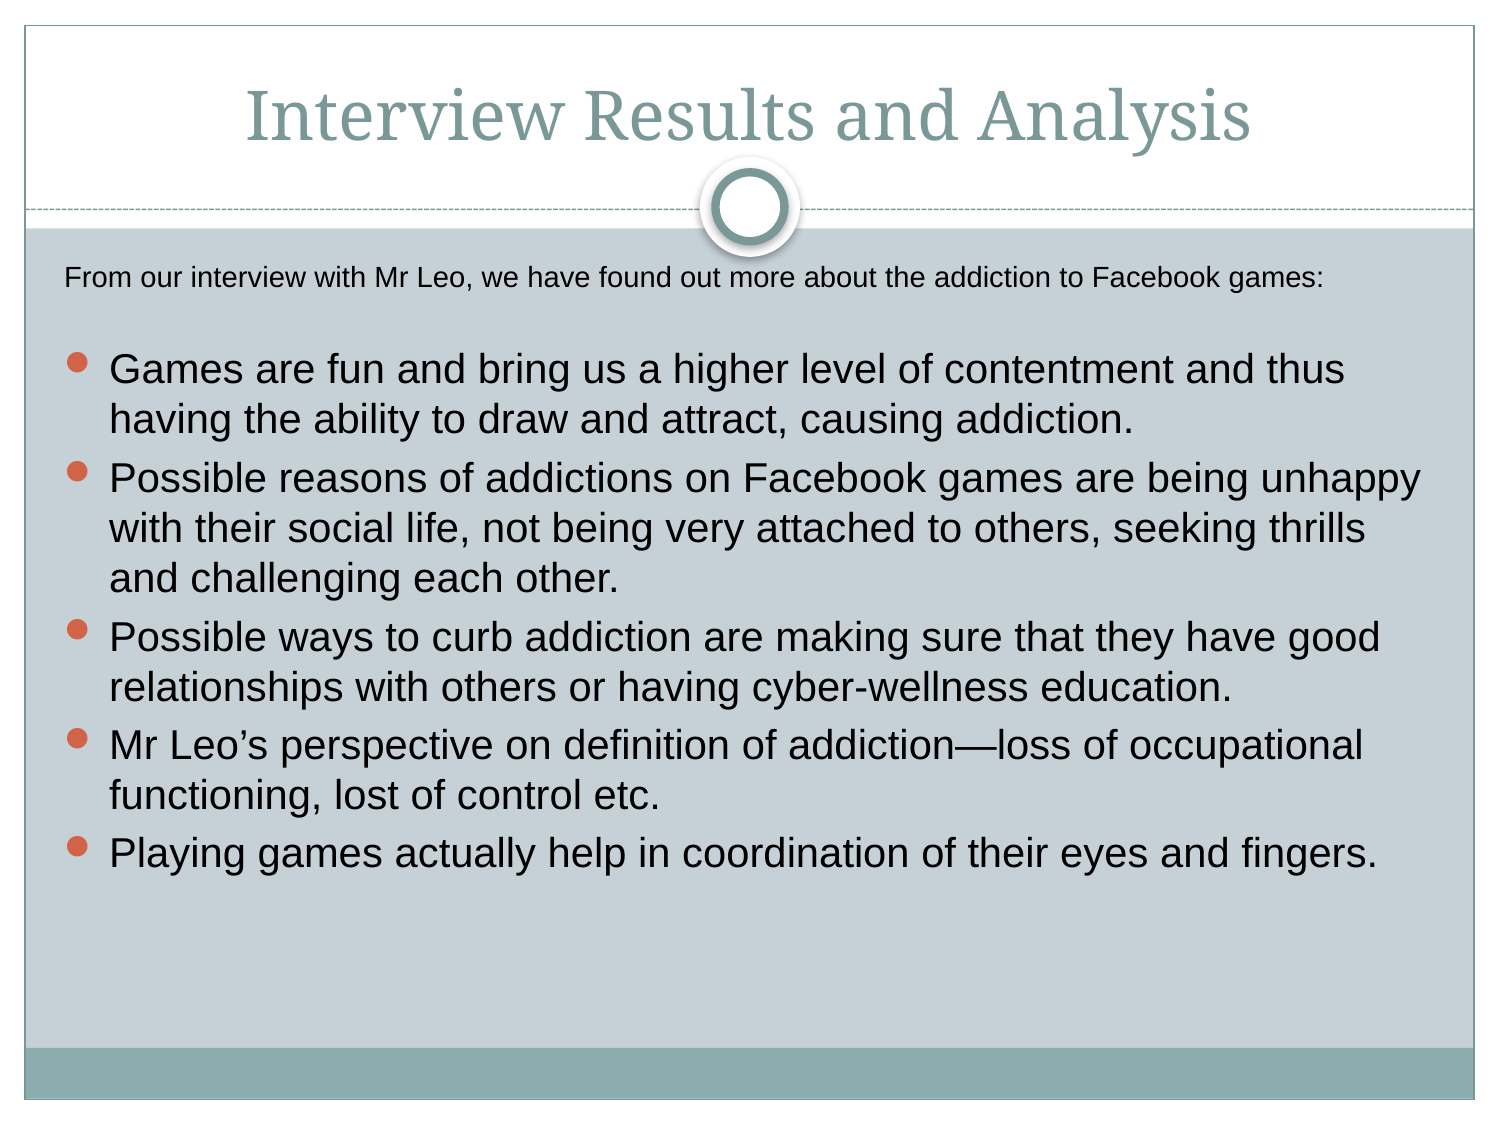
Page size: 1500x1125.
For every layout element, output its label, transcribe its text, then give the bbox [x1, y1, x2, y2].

title Interview Results and Analysis [49, 37, 1450, 162]
list From our interview with Mr Leo, we have found out more about the addiction to Facebook games: Games are fun and bring us a higher level of contentment and thus having the ability to draw and attract, causing addiction. Possible reasons of addictions on Facebook games are being unhappy with their social life, not being very attached to others, seeking thrills and challenging each other. Possible ways to curb addiction are making sure that they have good relationships with others or having cyber-wellness education. Mr Leo’s perspective on definition of addiction—loss of occupational functioning, lost of control etc. Playing games actually help in coordination of their eyes and fingers. [49, 250, 1445, 1001]
